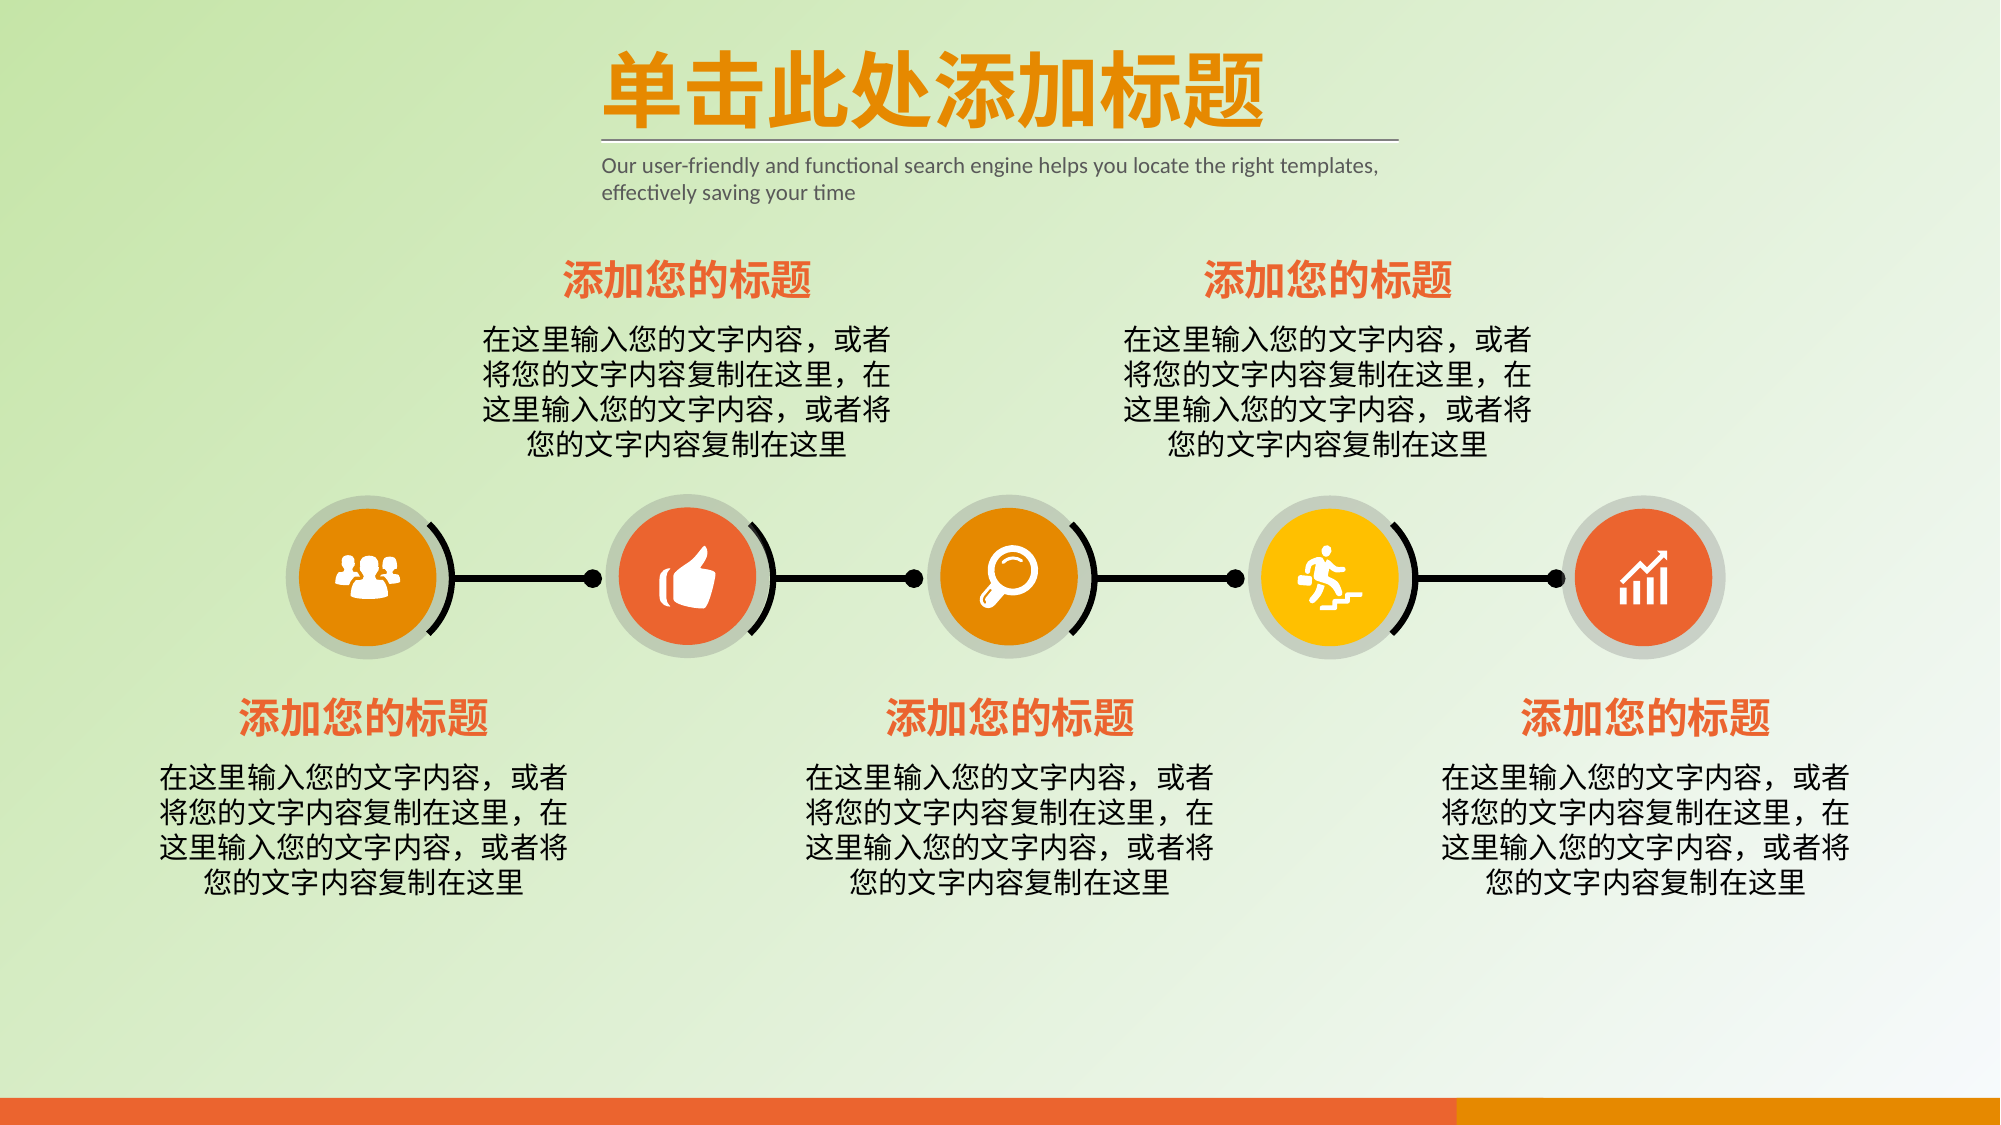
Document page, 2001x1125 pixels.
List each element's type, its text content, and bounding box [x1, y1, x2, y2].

text_box 添加您的标题 [201, 684, 527, 750]
text_box [1456, 1097, 2000, 1125]
text_box 添加您的标题 [524, 246, 850, 311]
text_box 在这里输入您的文字内容，或者将您的文字内容复制在这里，在这里输入您的文字内容，或者将您的文字内容复制在这里 [1098, 313, 1558, 469]
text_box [941, 501, 1236, 655]
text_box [585, 30, 1415, 214]
text_box [0, 1097, 1456, 1125]
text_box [770, 501, 914, 655]
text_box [1262, 501, 1557, 655]
text_box 在这里输入您的文字内容，或者将您的文字内容复制在这里，在这里输入您的文字内容，或者将您的文字内容复制在这里 [134, 752, 594, 907]
text_box 添加您的标题 [847, 684, 1173, 750]
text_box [1297, 544, 1363, 611]
text_box 添加您的标题 [1483, 684, 1809, 750]
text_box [299, 501, 593, 655]
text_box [1247, 495, 1412, 660]
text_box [285, 495, 450, 660]
text_box 在这里输入您的文字内容，或者将您的文字内容复制在这里，在这里输入您的文字内容，或者将您的文字内容复制在这里 [1416, 752, 1876, 907]
text_box 添加您的标题 [1165, 246, 1491, 311]
text_box 在这里输入您的文字内容，或者将您的文字内容复制在这里，在这里输入您的文字内容，或者将您的文字内容复制在这里 [780, 752, 1240, 907]
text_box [1561, 495, 1726, 660]
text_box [927, 494, 1092, 659]
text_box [605, 494, 770, 659]
text_box 在这里输入您的文字内容，或者将您的文字内容复制在这里，在这里输入您的文字内容，或者将您的文字内容复制在这里 [457, 313, 917, 469]
